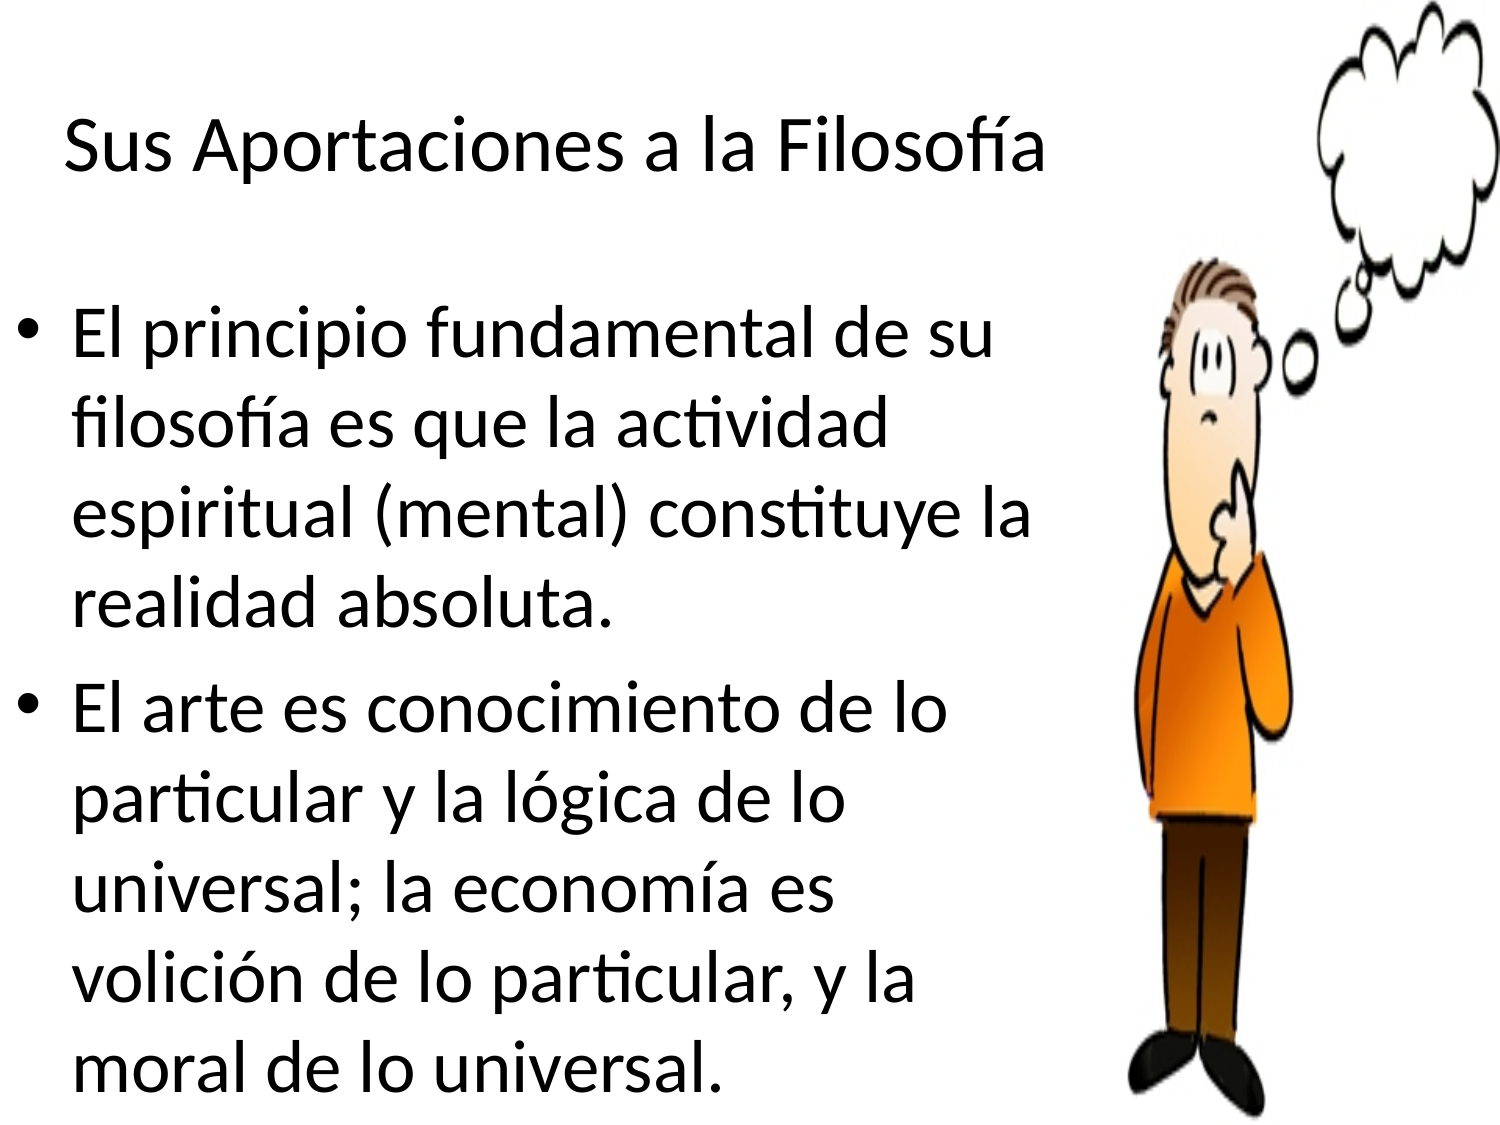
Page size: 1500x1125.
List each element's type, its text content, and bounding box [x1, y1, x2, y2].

picture [1124, 0, 1500, 1125]
list El principio fundamental de su filosofía es que la actividad espiritual (mental) constituye la realidad absoluta. El arte es conocimiento de lo particular y la lógica de lo universal; la economía es volición de lo particular, y la moral de lo universal. [0, 275, 1100, 1018]
title Sus Aportaciones a la Filosofía [0, 45, 1113, 233]
